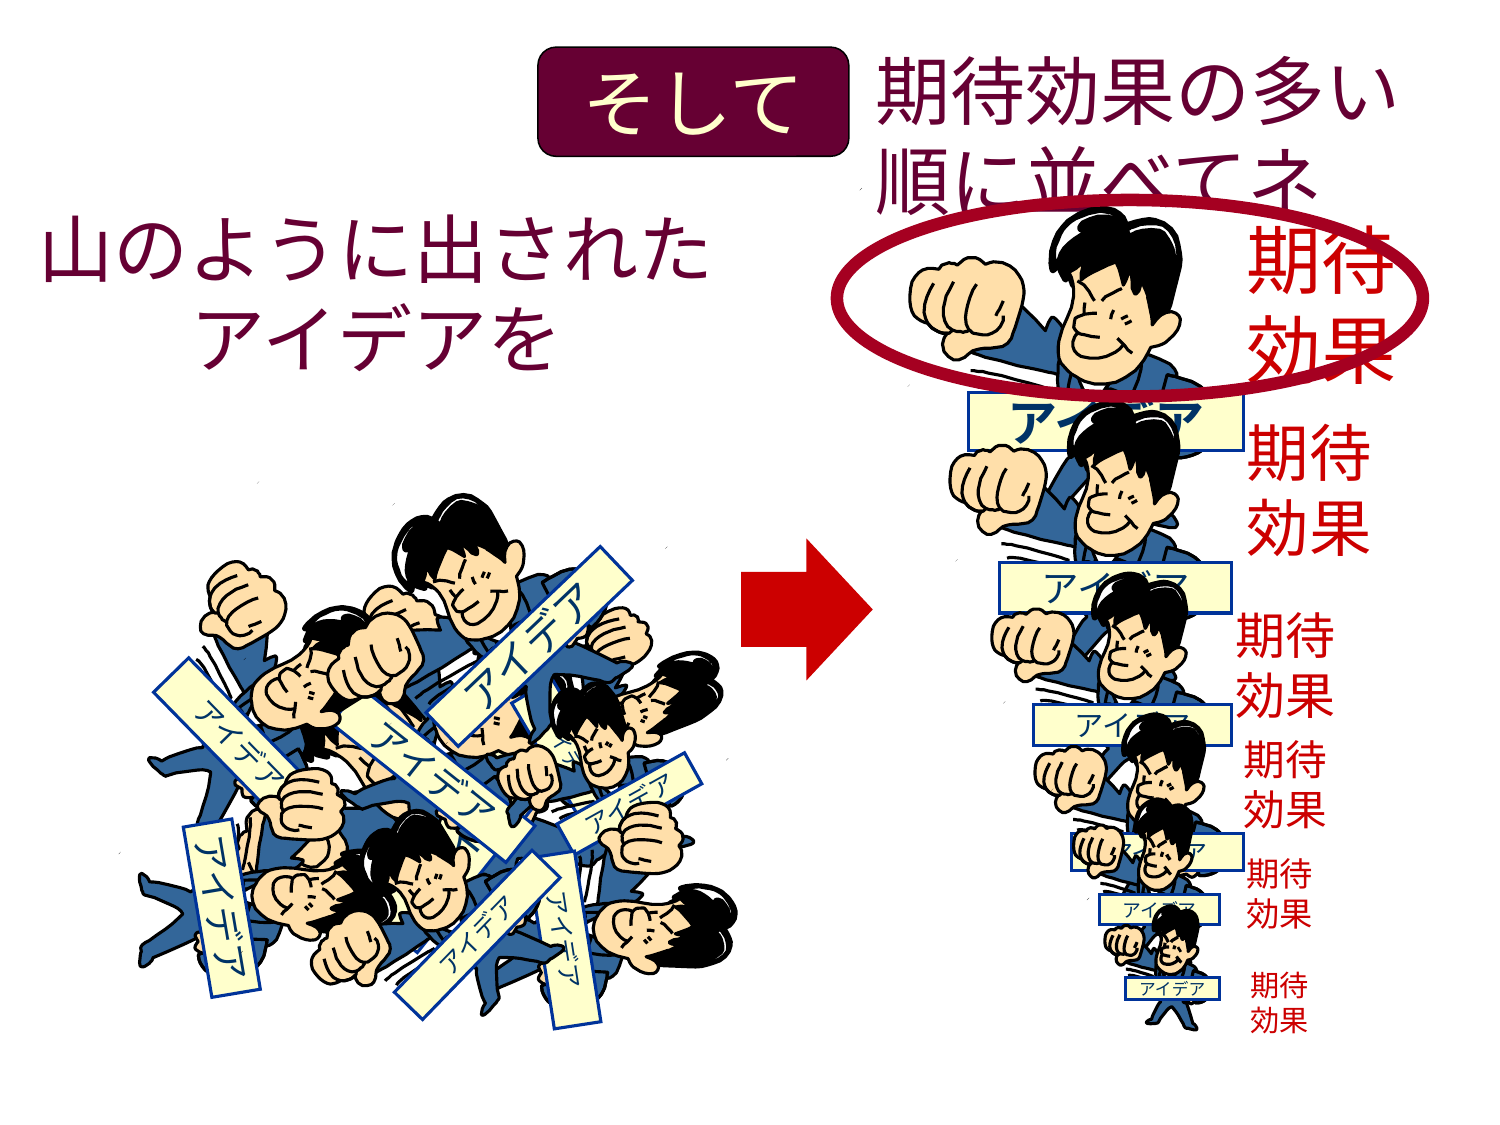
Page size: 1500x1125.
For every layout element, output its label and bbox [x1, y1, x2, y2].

text_box [23, 46, 1459, 1059]
